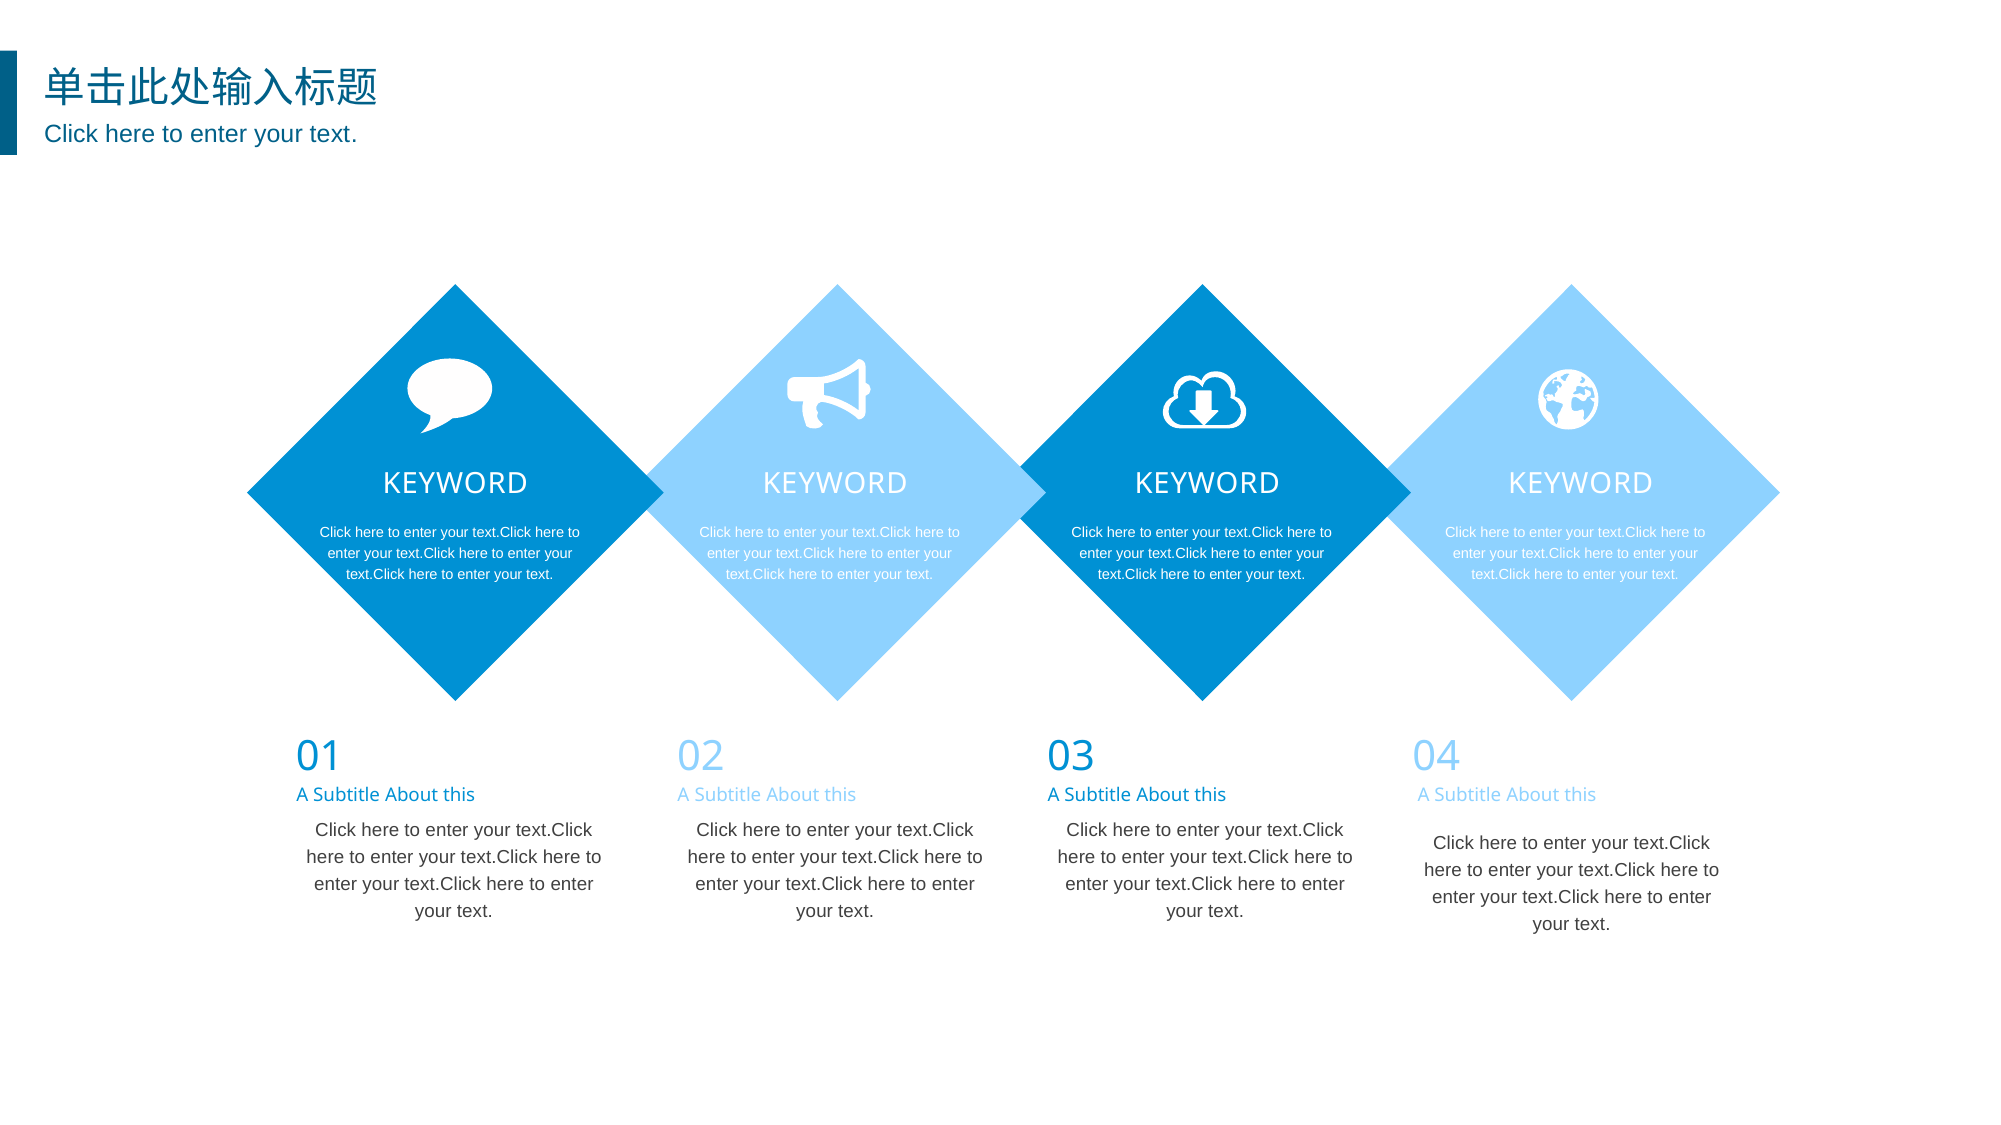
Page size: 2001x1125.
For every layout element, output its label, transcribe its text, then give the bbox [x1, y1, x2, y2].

text_box KEYWORD [704, 458, 966, 506]
text_box [647, 284, 1046, 558]
text_box 单击此处输入标题 [29, 53, 418, 119]
text_box KEYWORD [1076, 458, 1338, 506]
text_box 01 [295, 728, 581, 759]
text_box 03 [1047, 728, 1332, 759]
text_box Click here to enter your text.Click here to enter your text.Click here to enter your text.Click here to enter your text. [294, 813, 614, 890]
text_box Click here to enter your text.Click here to enter your text.Click here to enter your text.Click here to enter your text. [1050, 513, 1354, 589]
text_box Click here to enter your text.Click here to enter your text.Click here to enter your text.Click here to enter your text. [1412, 826, 1732, 903]
text_box A Subtitle About this [677, 783, 932, 806]
text_box KEYWORD [324, 458, 587, 506]
text_box [1387, 284, 1780, 553]
text_box [246, 284, 664, 555]
text_box [787, 359, 871, 429]
text_box 04 [1412, 728, 1698, 759]
text_box Click here to enter your text.Click here to enter your text.Click here to enter your text.Click here to enter your text. [678, 513, 981, 589]
text_box [1020, 284, 1411, 550]
text_box 02 [677, 728, 962, 759]
text_box KEYWORD [1450, 458, 1712, 506]
text_box Click here to enter your text.Click here to enter your text.Click here to enter your text.Click here to enter your text. [1423, 513, 1727, 589]
text_box Click here to enter your text.Click here to enter your text.Click here to enter your text.Click here to enter your text. [1045, 813, 1365, 890]
text_box A Subtitle About this [1047, 783, 1302, 806]
text_box A Subtitle About this [296, 783, 551, 806]
text_box [343, 589, 568, 702]
text_box Click here to enter your text.Click here to enter your text.Click here to enter your text.Click here to enter your text. [675, 813, 995, 890]
text_box [1538, 369, 1599, 430]
text_box [407, 358, 493, 434]
text_box [0, 50, 18, 156]
text_box Click here to enter your text. [37, 105, 409, 154]
text_box Click here to enter your text.Click here to enter your text.Click here to enter your text.Click here to enter your text. [298, 513, 602, 589]
text_box [725, 589, 950, 702]
text_box A Subtitle About this [1417, 783, 1672, 806]
text_box [1090, 589, 1315, 702]
text_box [1459, 589, 1684, 702]
text_box [1162, 371, 1247, 429]
